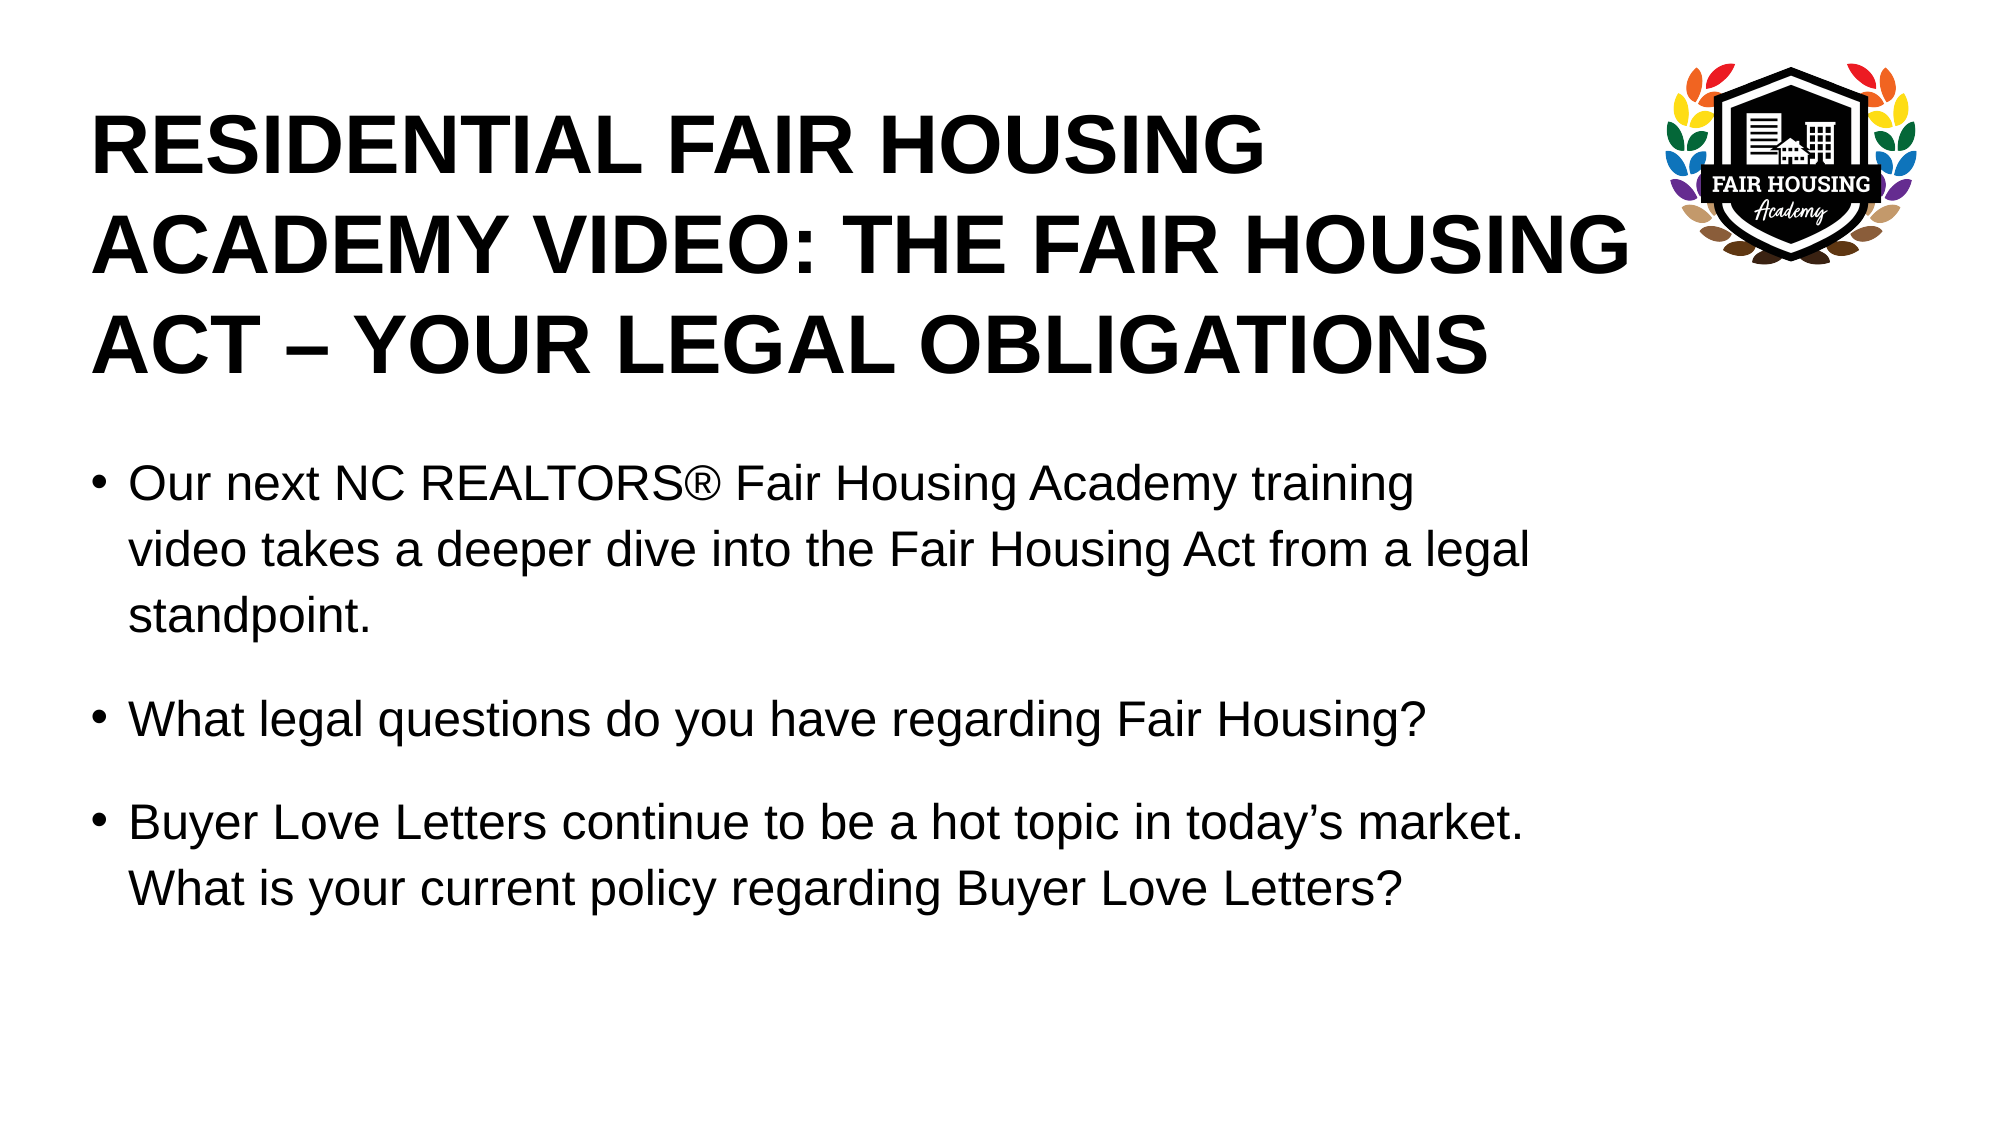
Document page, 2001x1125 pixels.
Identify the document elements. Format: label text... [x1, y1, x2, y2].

list Our next NC REALTORS® Fair Housing Academy training video takes a deeper dive into the Fair Housing Act from a legal standpoint. What legal questions do you have regarding Fair Housing? Buyer Love Letters continue to be a hot topic in today’s market. What is your current policy regarding Buyer Love Letters? [90, 444, 1533, 1036]
picture [1659, 57, 1923, 271]
title RESIDENTIAL FAIR HOUSING ACADEMY VIDEO: THE FAIR HOUSING ACT – YOUR LEGAL OBLIGATIONS [90, 90, 1656, 387]
